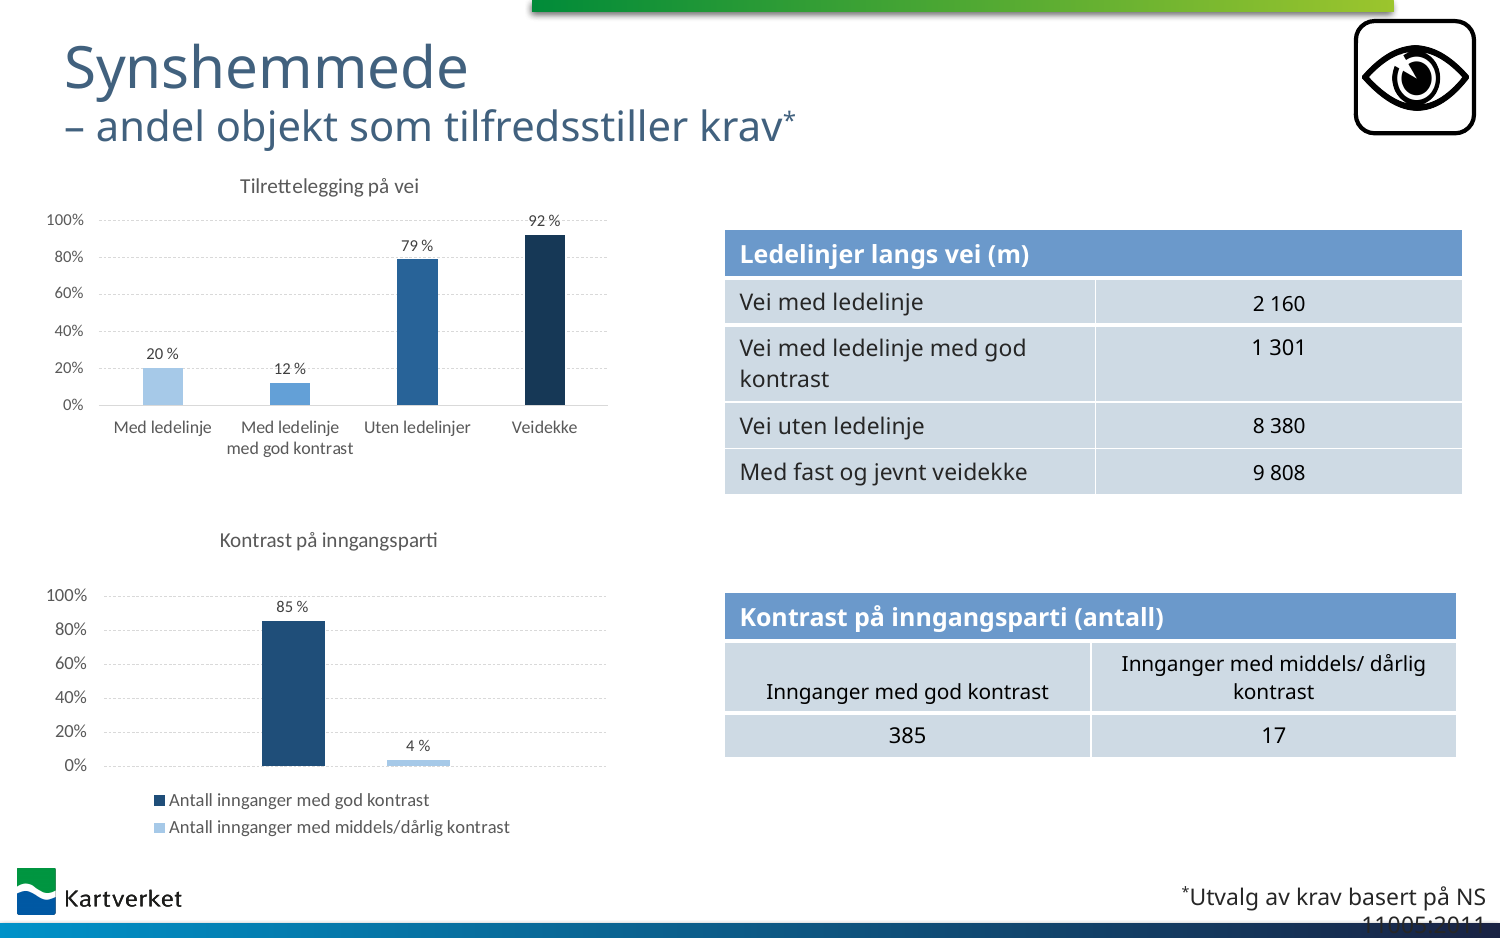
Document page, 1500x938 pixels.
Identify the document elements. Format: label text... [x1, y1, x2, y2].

table_cell 9 808 [1096, 449, 1462, 494]
table_cell 2 160 [1096, 280, 1462, 323]
table_header Kontrast på inngangsparti (antall) [725, 593, 1456, 639]
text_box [1355, 20, 1475, 134]
table_header Ledelinjer langs vei (m) [725, 230, 1462, 276]
table_cell 8 380 [1096, 403, 1462, 448]
picture [41, 520, 617, 846]
text_box *Utvalg av krav basert på NS 11005:2011 [1068, 873, 1500, 938]
table_cell Vei med ledelinje [725, 280, 1095, 323]
table_cell 385 [725, 715, 1090, 757]
text_box Synshemmede – andel objekt som tilfredsstiller krav* [49, 24, 1431, 158]
table_cell 1 301 [1096, 327, 1462, 401]
table_cell Vei uten ledelinje [725, 403, 1095, 448]
table_cell Med fast og jevnt veidekke [725, 449, 1095, 494]
table_cell 17 [1092, 715, 1456, 757]
table_cell Innganger med middels/ dårlig kontrast [1092, 643, 1456, 711]
table_cell Innganger med god kontrast [725, 643, 1090, 711]
table_cell Vei med ledelinje med god kontrast [725, 327, 1095, 401]
picture [41, 166, 618, 492]
